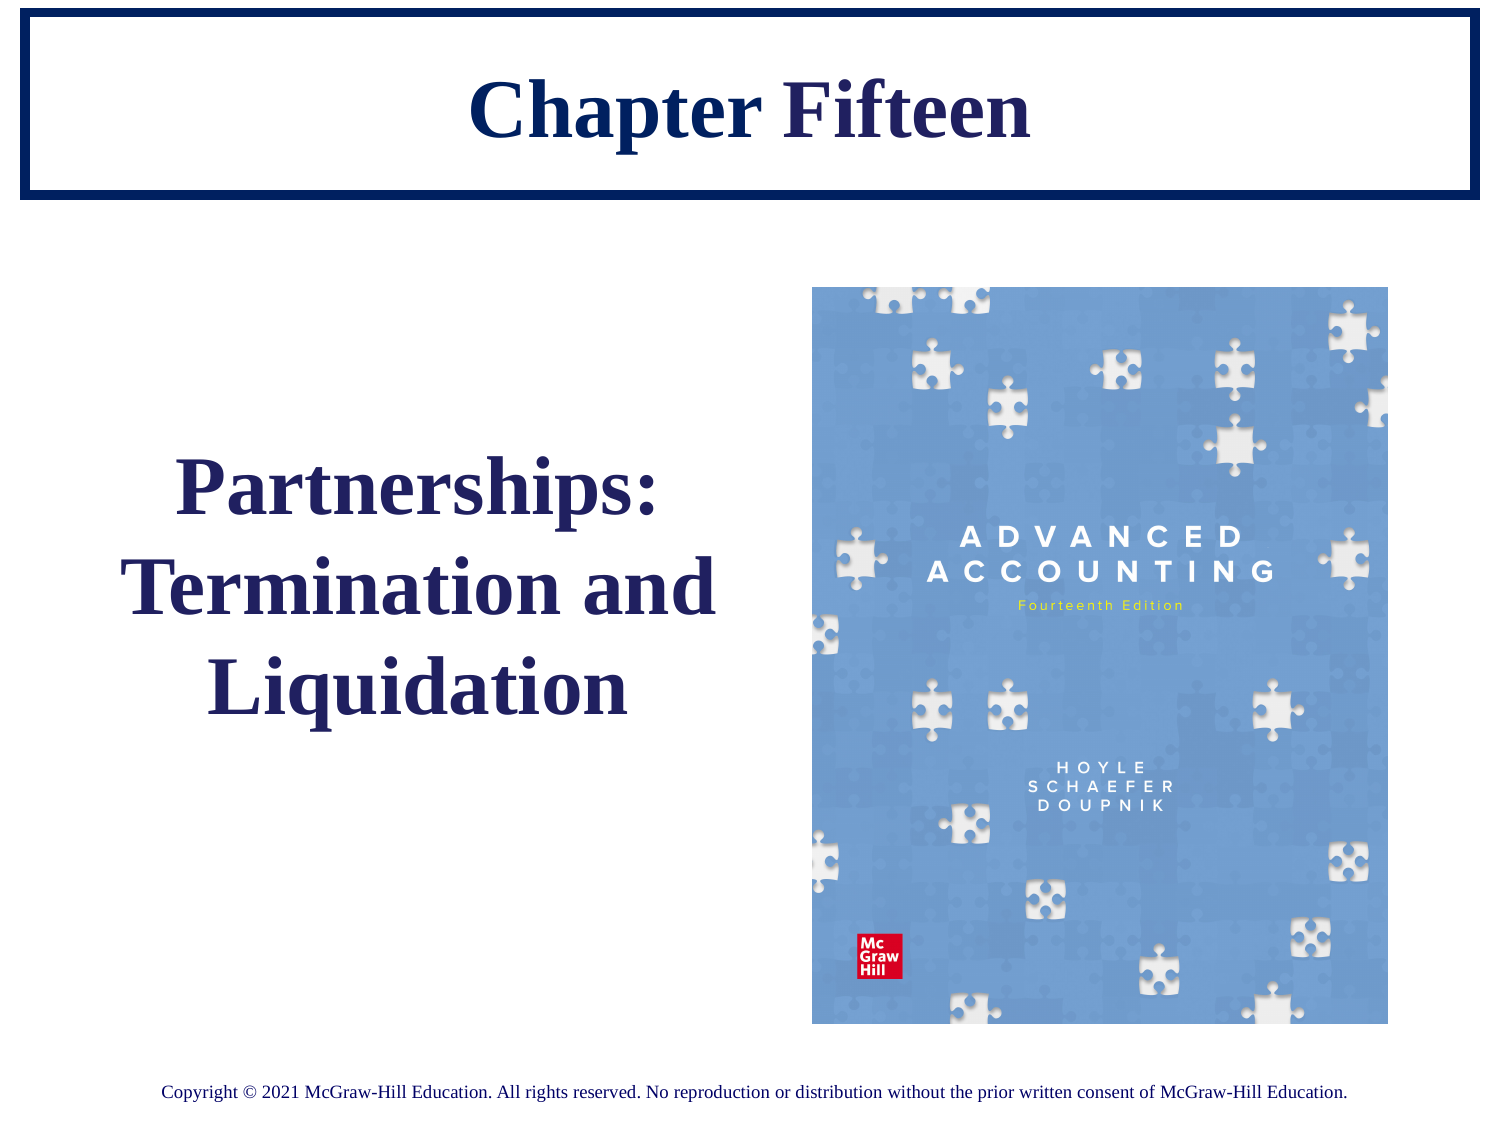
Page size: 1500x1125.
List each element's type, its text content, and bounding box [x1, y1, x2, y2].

title Chapter Fifteen [20, 8, 1480, 200]
text_box Copyright © 2021 McGraw-Hill Education. All rights reserved. No reproduction or distribution without the prior written consent of McGraw-Hill Education. [81, 1072, 1429, 1110]
text_box Partnerships: Termination and Liquidation [74, 249, 763, 913]
picture [812, 287, 1388, 1024]
